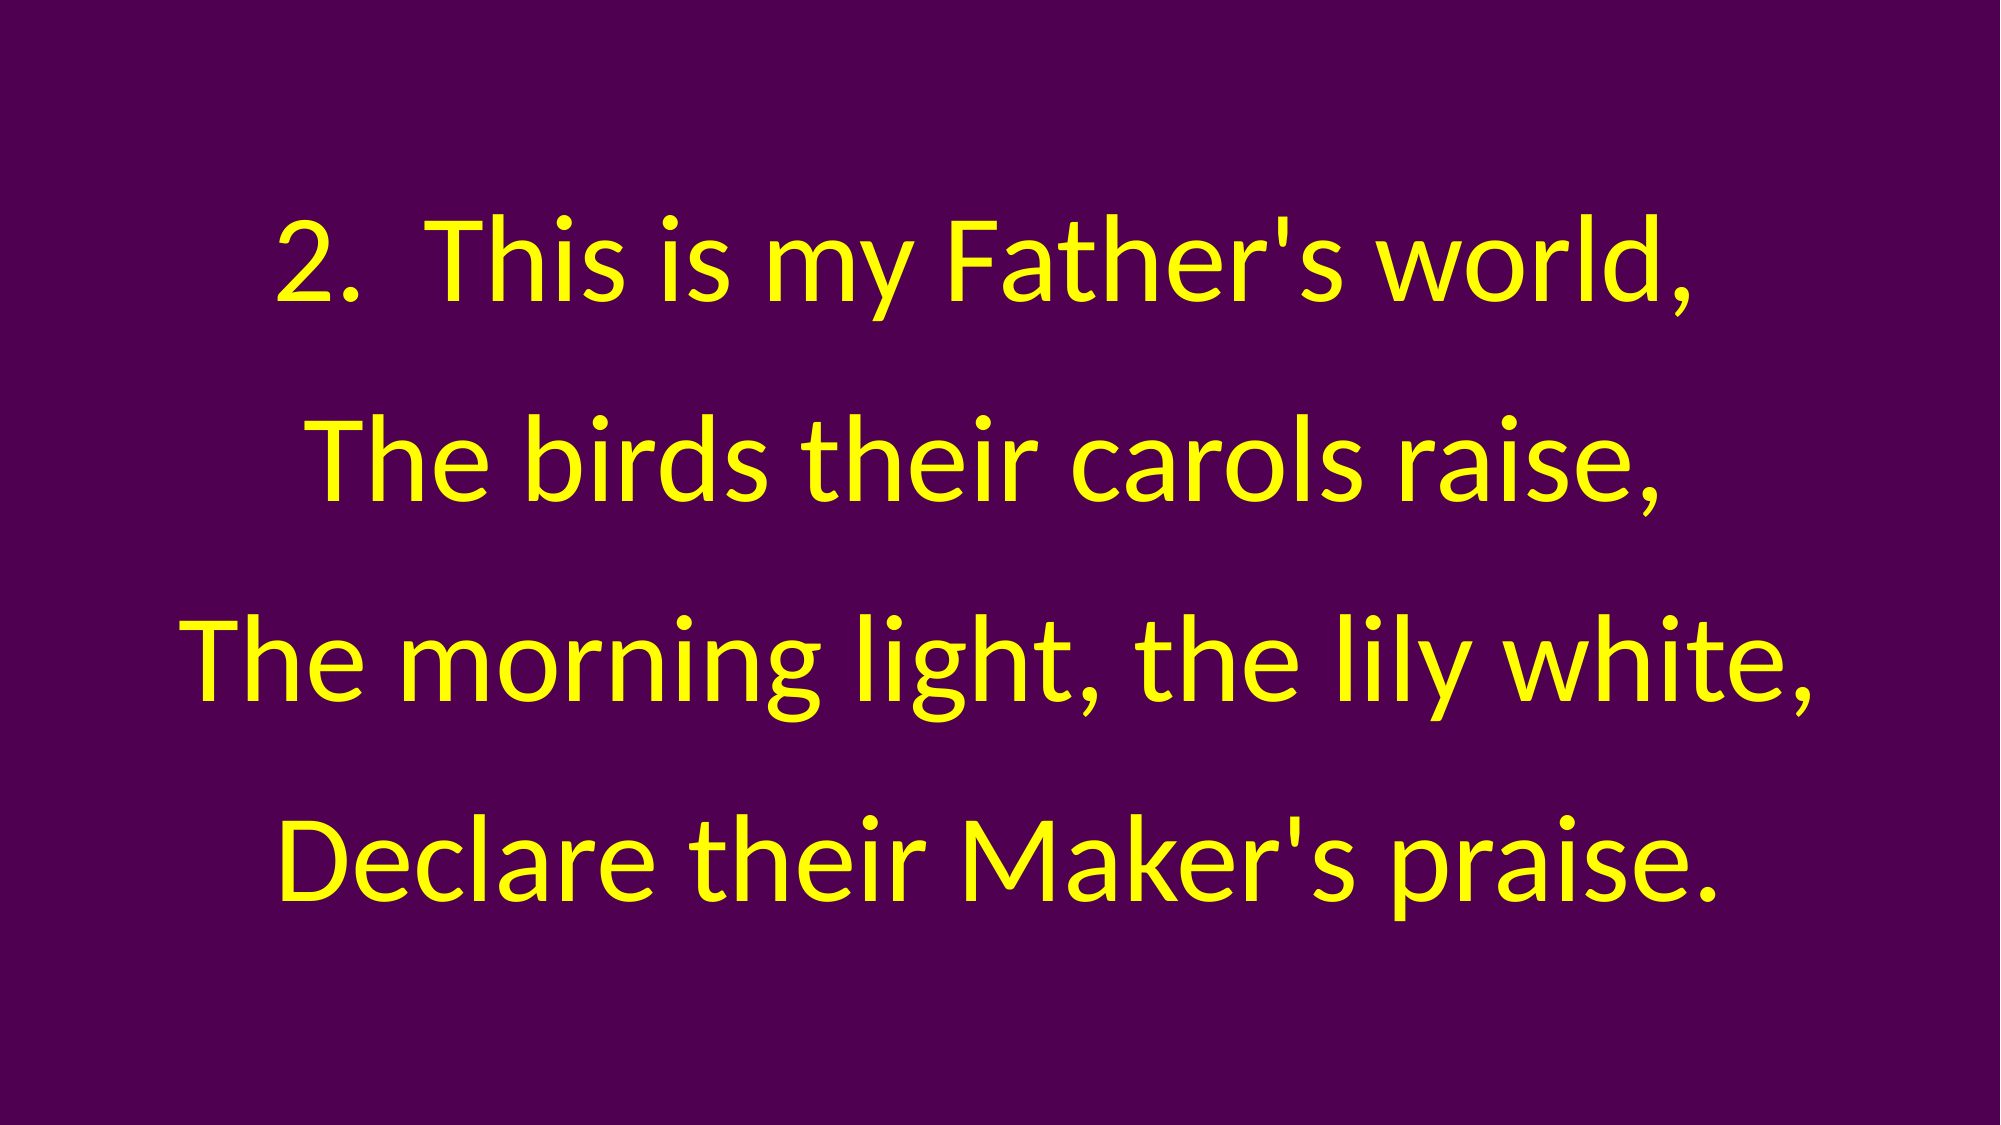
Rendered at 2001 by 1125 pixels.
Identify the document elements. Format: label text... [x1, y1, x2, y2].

text_box 2. This is my Father's world, The birds their carols raise, The morning light, the lily white, Declare their Maker's praise. [0, 169, 2000, 935]
